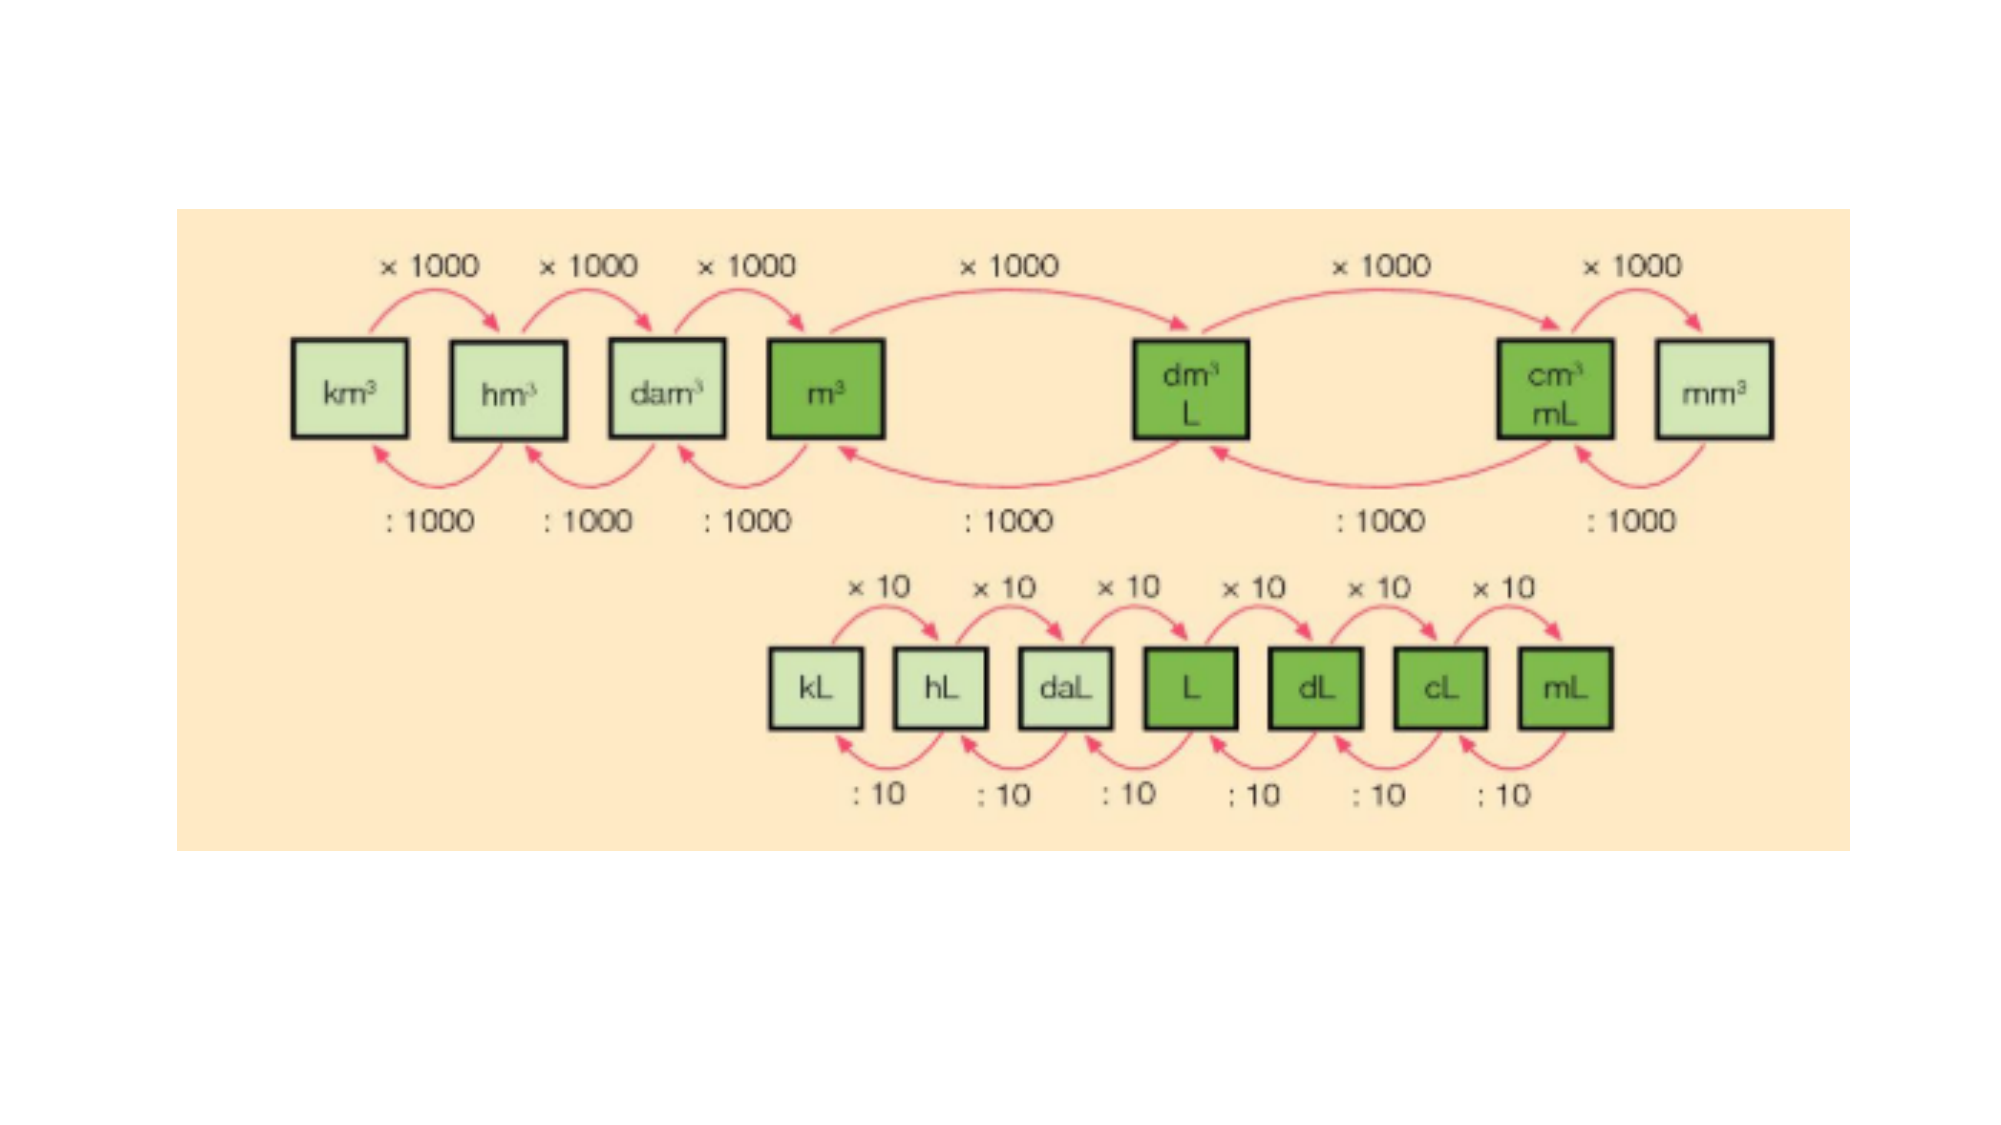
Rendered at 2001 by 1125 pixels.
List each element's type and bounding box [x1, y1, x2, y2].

picture [177, 209, 1850, 852]
